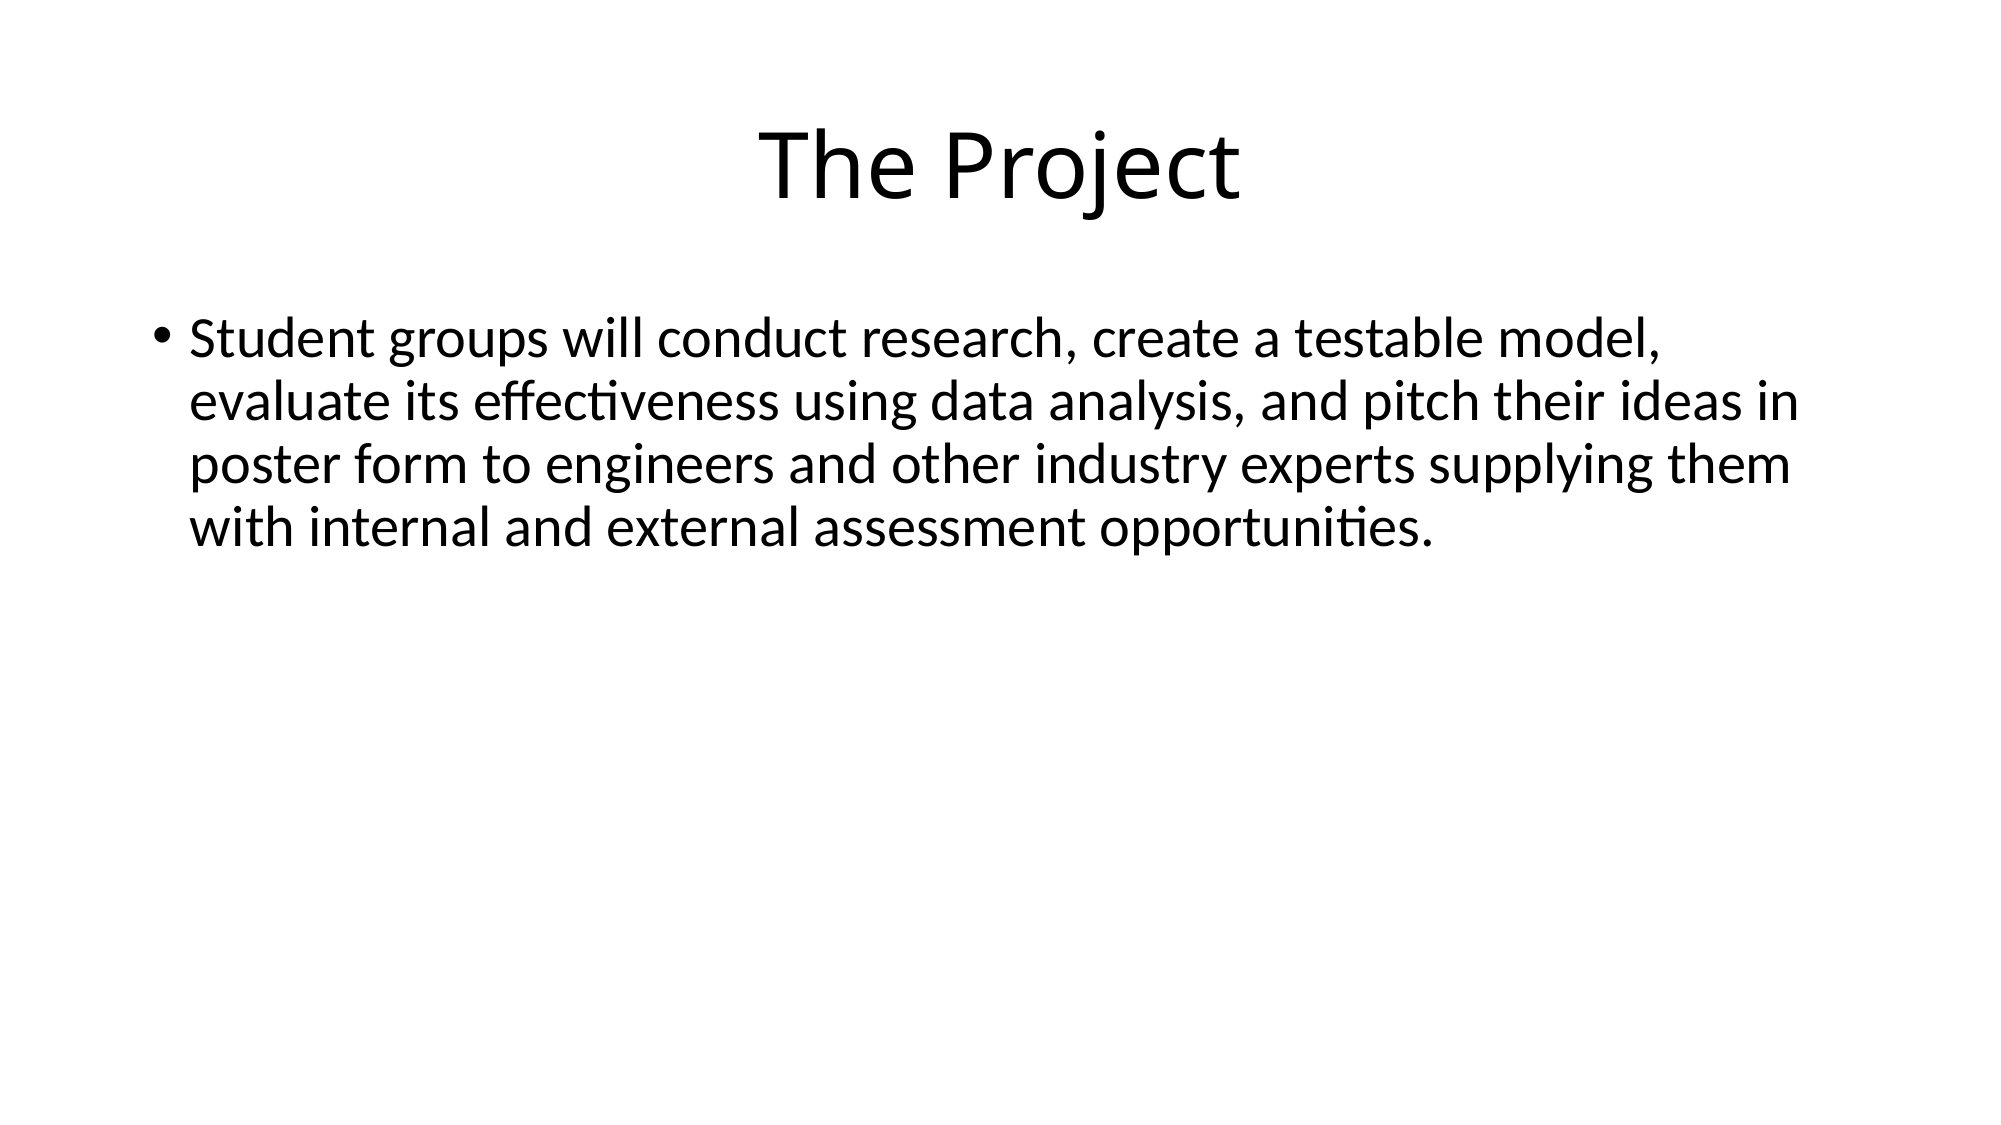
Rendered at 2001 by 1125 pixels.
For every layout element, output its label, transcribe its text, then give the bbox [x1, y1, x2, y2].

title The Project [137, 59, 1863, 278]
list Student groups will conduct research, create a testable model, evaluate its effectiveness using data analysis, and pitch their ideas in poster form to engineers and other industry experts supplying them with internal and external assessment opportunities. [137, 299, 1863, 1014]
